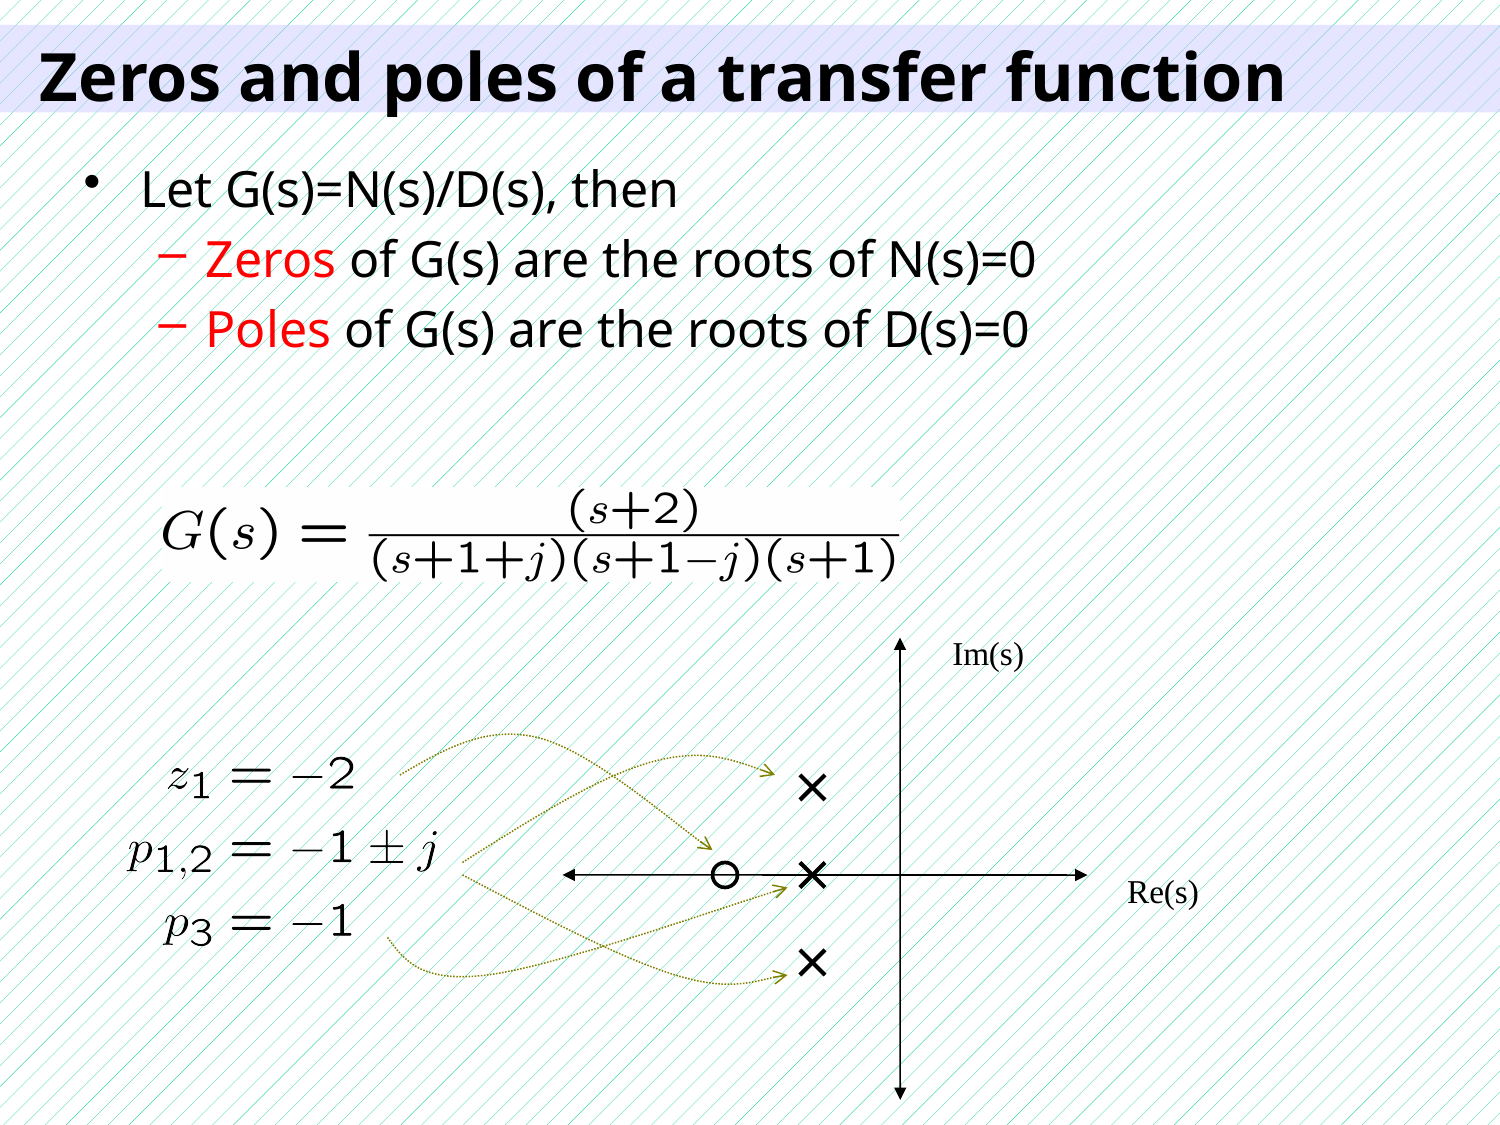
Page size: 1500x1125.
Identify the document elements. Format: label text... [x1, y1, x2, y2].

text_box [799, 774, 826, 801]
text_box [402, 884, 788, 978]
text_box [562, 868, 712, 882]
text_box [604, 808, 713, 851]
title Zeros and poles of a transfer function [24, 24, 1476, 126]
text_box Re(s) [1112, 862, 1263, 918]
picture [162, 487, 901, 582]
text_box Im(s) [937, 624, 1088, 680]
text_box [799, 862, 826, 888]
list Let G(s)=N(s)/D(s), then Zeros of G(s) are the roots of N(s)=0 Poles of G(s) are the roots of D(s)=0 [68, 149, 1432, 1101]
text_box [799, 949, 826, 976]
text_box [435, 734, 613, 811]
text_box [829, 868, 1088, 882]
text_box [712, 862, 738, 888]
text_box [462, 755, 775, 863]
text_box [604, 932, 788, 985]
text_box [893, 637, 907, 874]
picture [124, 755, 438, 948]
text_box [462, 874, 583, 917]
text_box [894, 876, 907, 1100]
